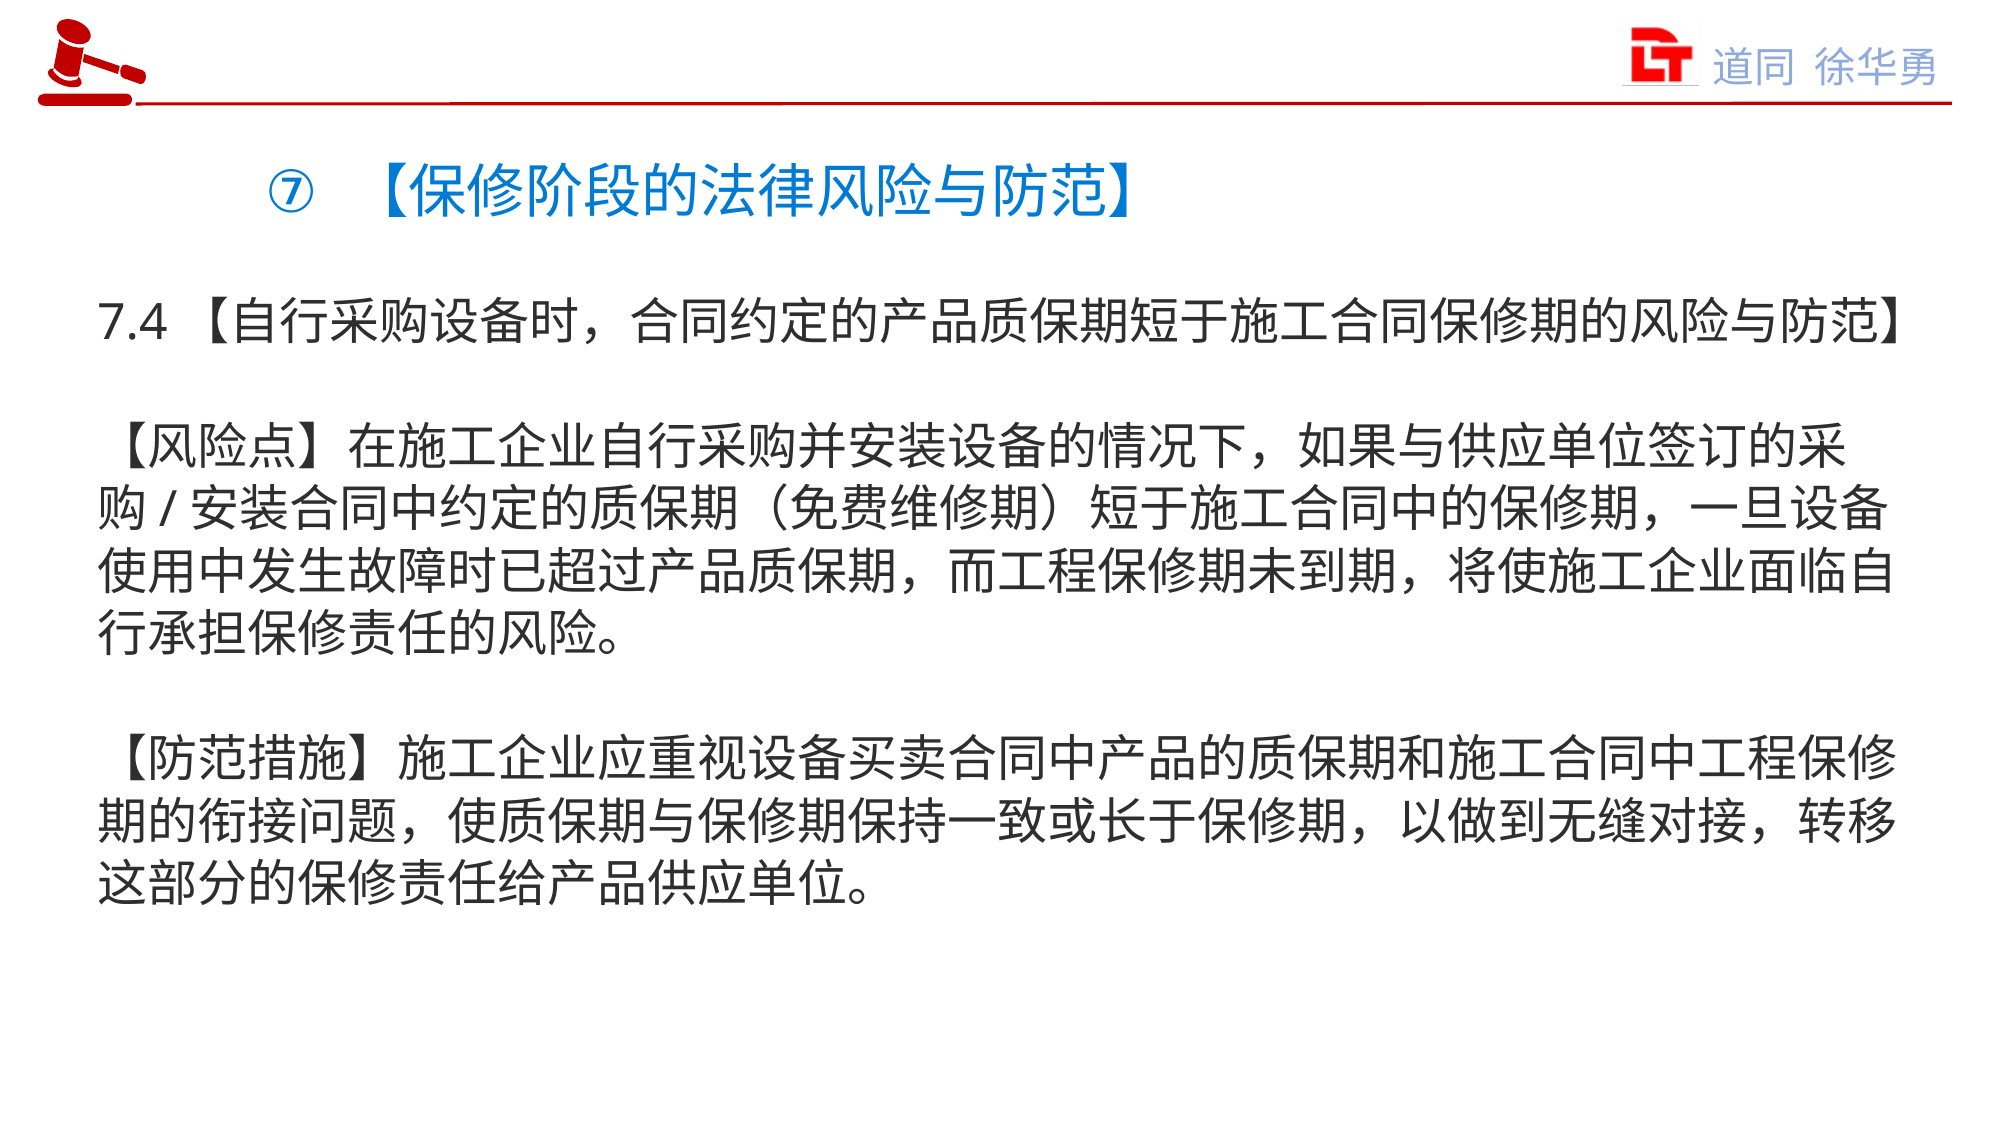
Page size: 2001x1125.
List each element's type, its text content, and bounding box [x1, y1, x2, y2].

text_box 【保修阶段的法律风险与防范】 7.4【自行采购设备时，合同约定的产品质保期短于施工合同保修期的风险与防范】 【风险点】在施工企业自行采购并安装设备的情况下，如果与供应单位签订的采购/安装合同中约定的质保期（免费维修期）短于施工合同中的保修期，一旦设备使用中发生故障时已超过产品质保期，而工程保修期未到期，将使施工企业面临自行承担保修责任的风险。 【防范措施】施工企业应重视设备买卖合同中产品的质保期和施工合同中工程保修期的衔接问题，使质保期与保修期保持一致或长于保修期，以做到无缝对接，转移这部分的保修责任给产品供应单位。 [82, 154, 1954, 920]
picture [1622, 19, 1699, 97]
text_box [37, 17, 1954, 106]
